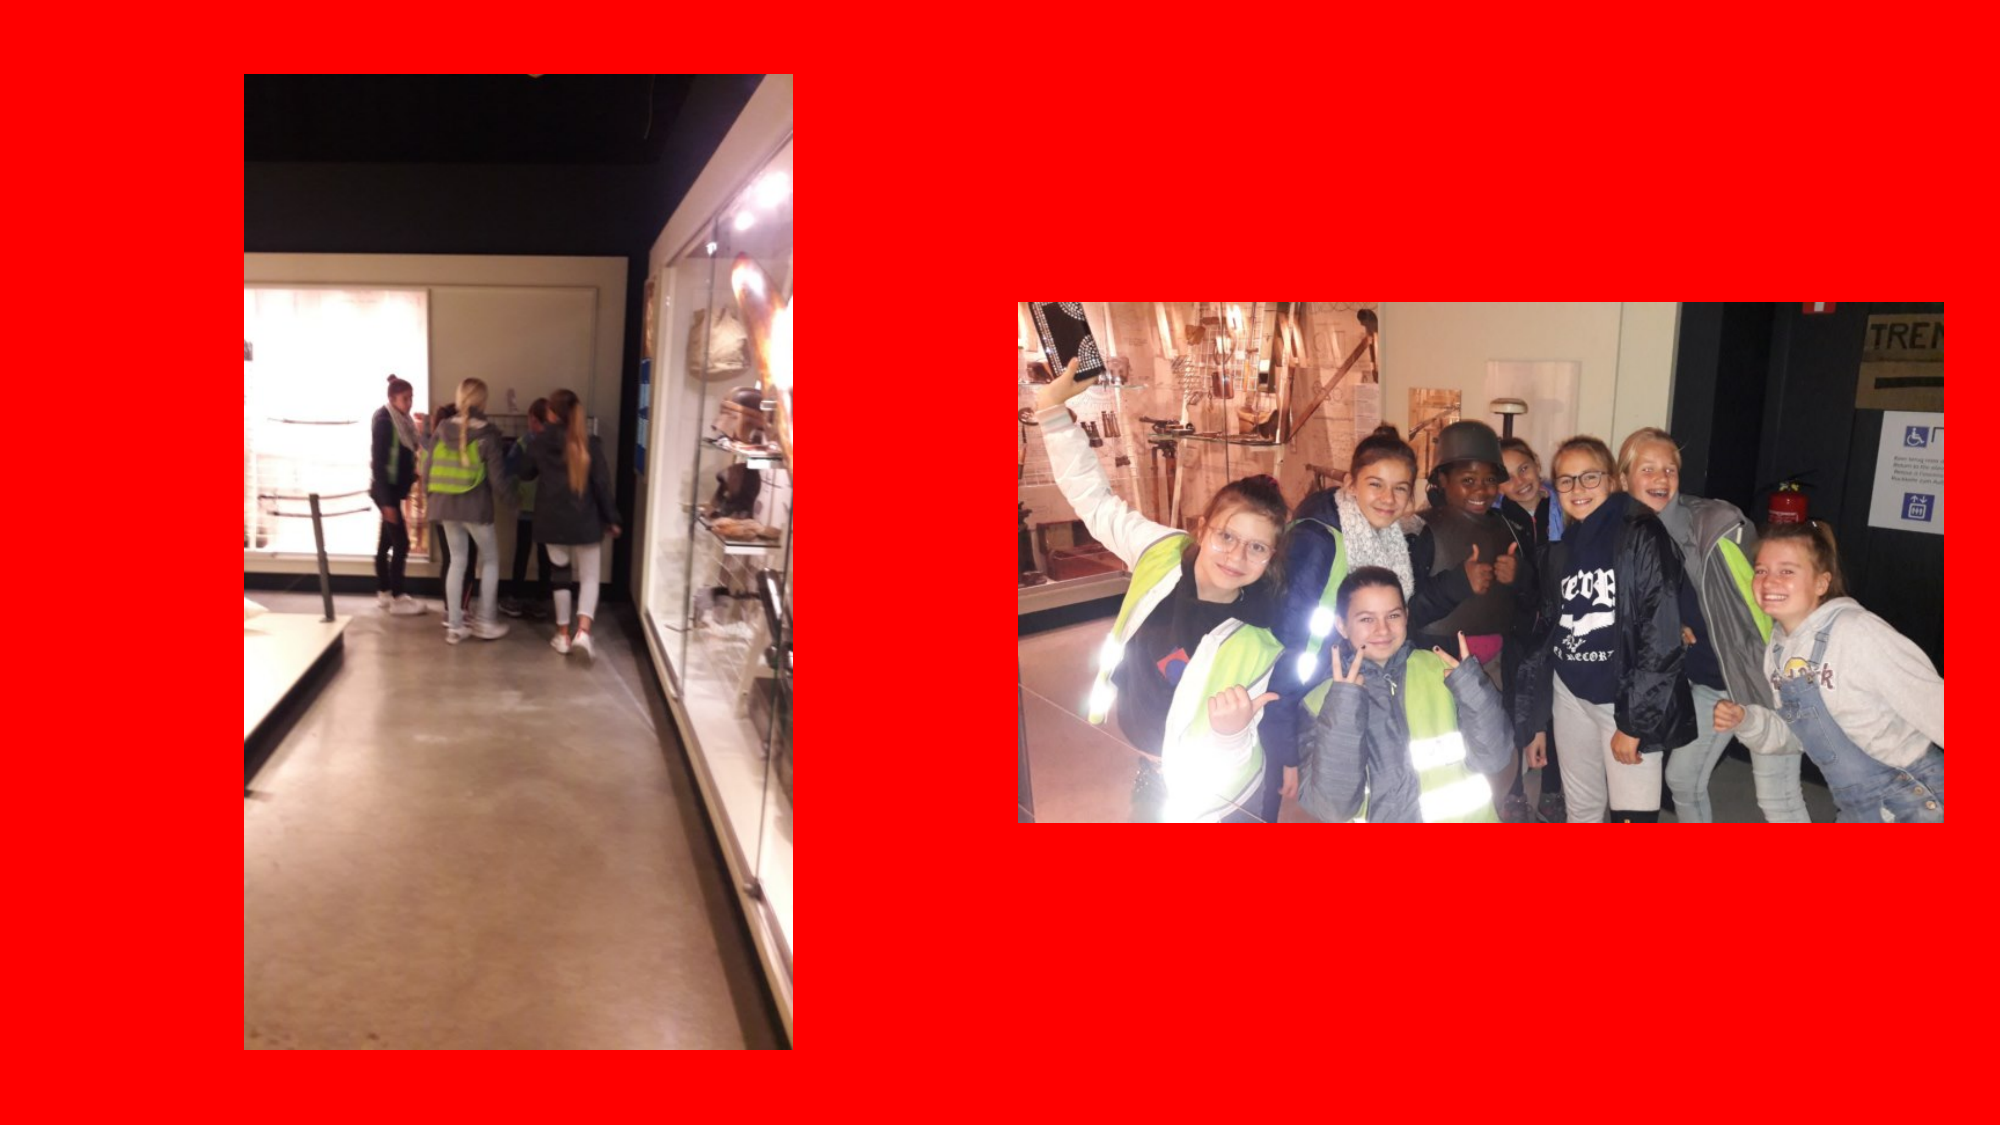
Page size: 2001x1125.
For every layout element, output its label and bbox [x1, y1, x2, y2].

picture [244, 74, 793, 1050]
picture [1018, 302, 1944, 823]
